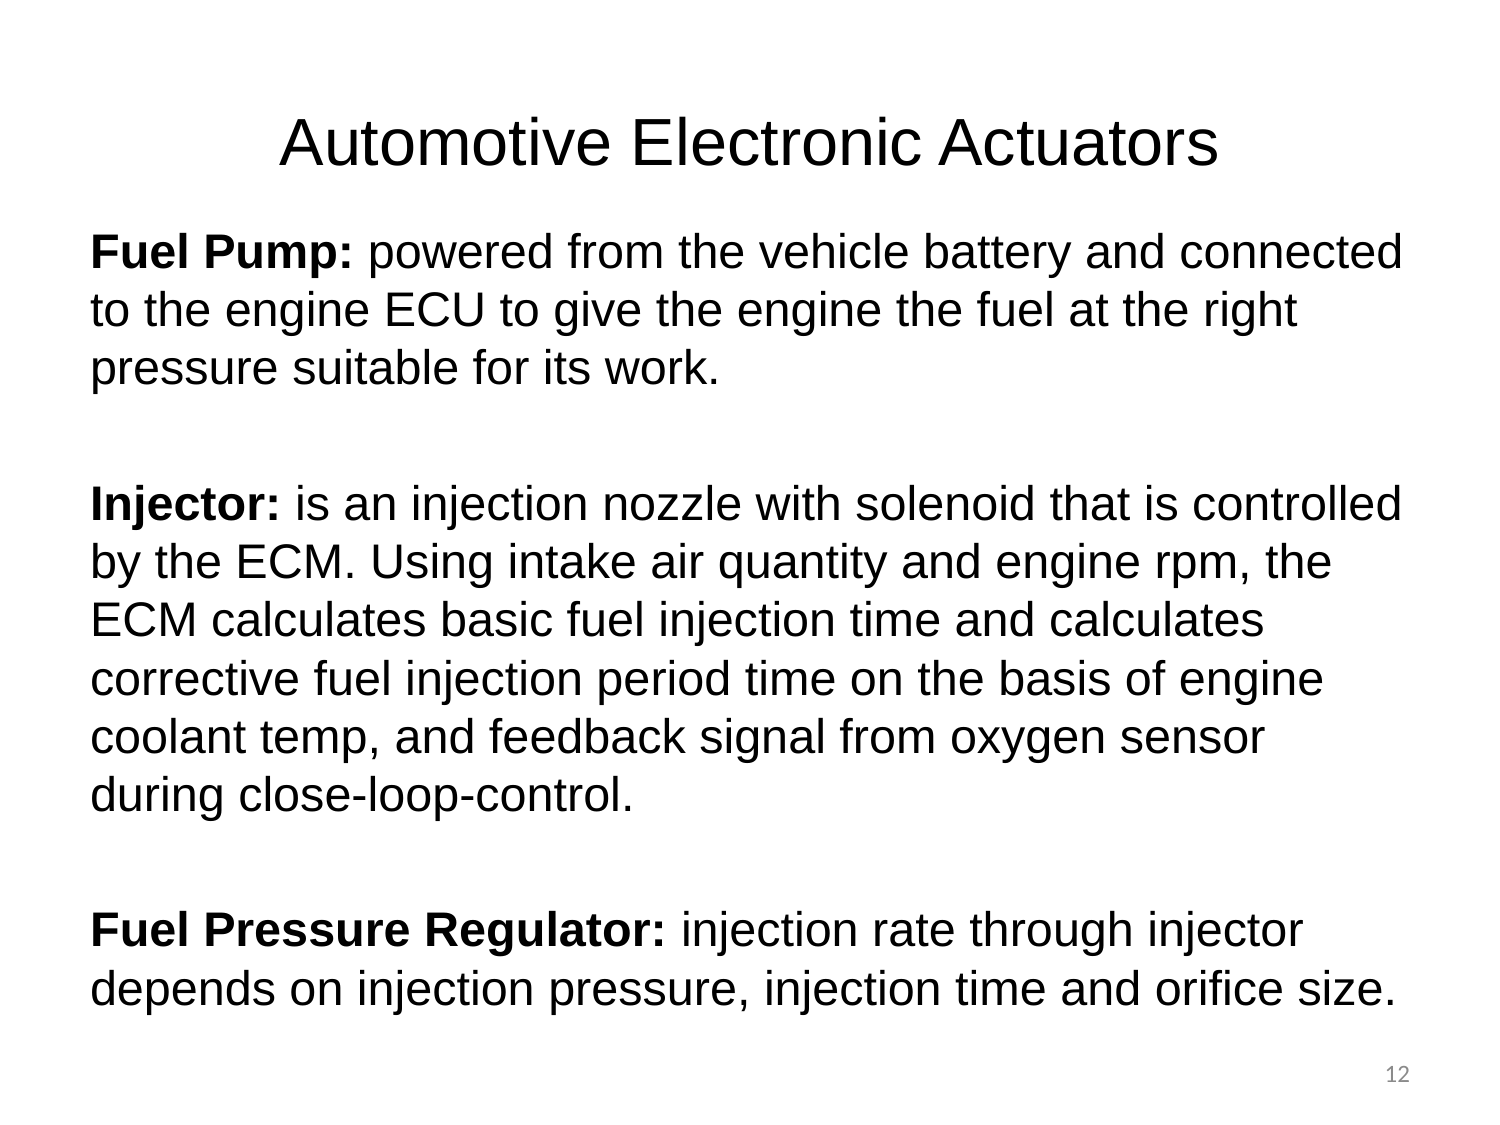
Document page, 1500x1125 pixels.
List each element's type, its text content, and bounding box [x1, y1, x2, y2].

list Fuel Pump: powered from the vehicle battery and connected to the engine ECU to give the engine the fuel at the right pressure suitable for its work. Injector: is an injection nozzle with solenoid that is controlled by the ECM. Using intake air quantity and engine rpm, the ECM calculates basic fuel injection time and calculates corrective fuel injection period time on the basis of engine coolant temp, and feedback signal from oxygen sensor during close-loop-control. Fuel Pressure Regulator: injection rate through injector depends on injection pressure, injection time and orifice size. [75, 212, 1425, 1038]
slide_number 12 [1074, 1042, 1425, 1103]
title Automotive Electronic Actuators [75, 45, 1425, 212]
